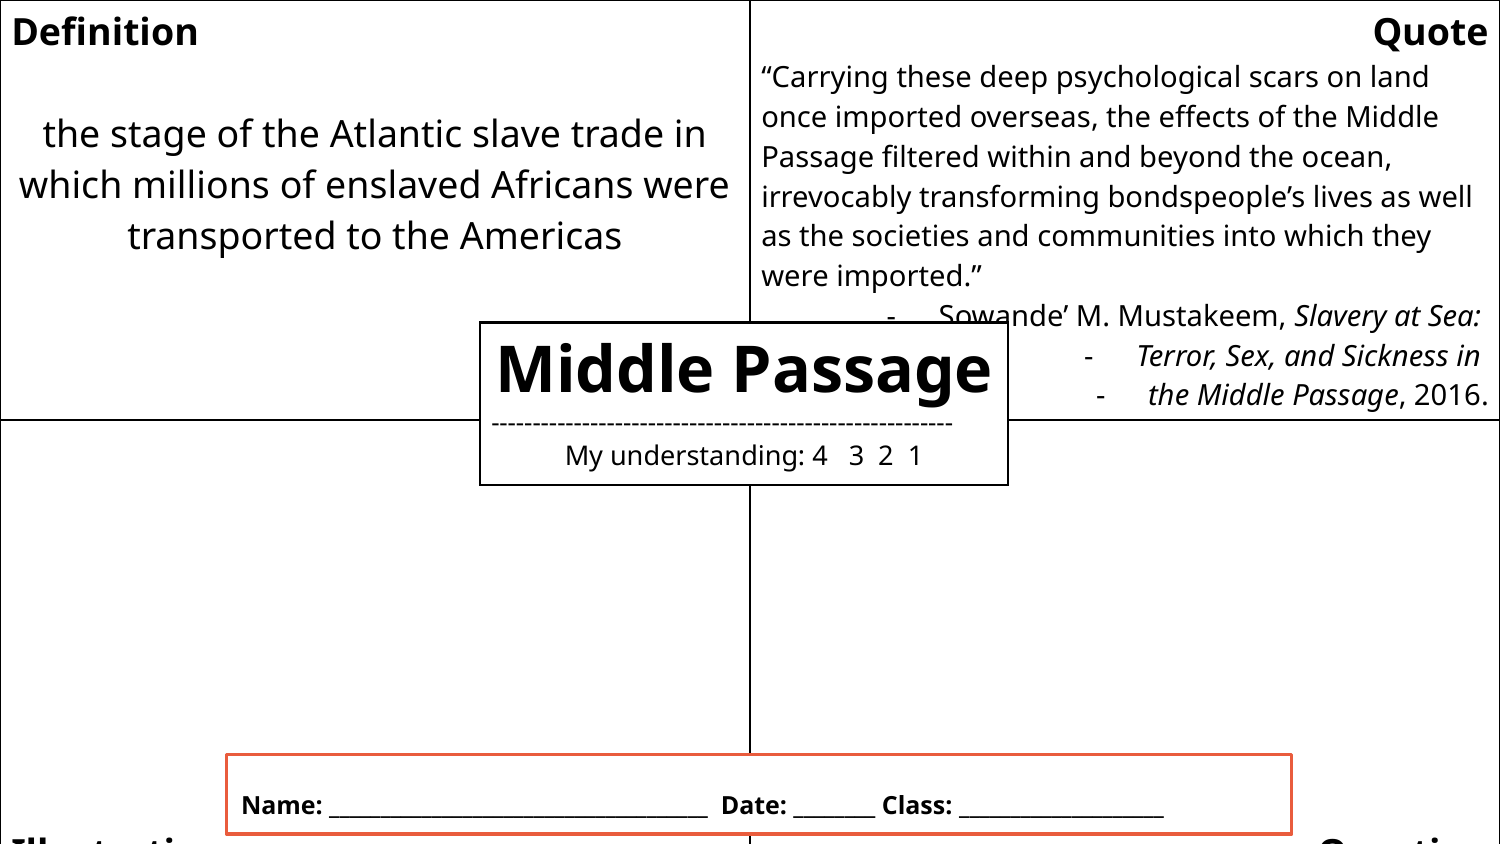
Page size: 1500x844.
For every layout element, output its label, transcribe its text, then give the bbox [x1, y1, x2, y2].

text_box Middle Passage -------------------------------------------------------- My understanding: 4 3 2 1 [480, 322, 1008, 486]
text_box Name: _____________________________________ Date: ________ Class: ____________________ [226, 754, 1292, 834]
table_header Quote “Carrying these deep psychological scars on land once imported overseas, the effects of the Middle Passage filtered within and beyond the ocean, irrevocably transforming bondspeople’s lives as well as the societies and communities into which they were imported.” Sowande’ M. Mustakeem, Slavery at Sea: Terror, Sex, and Sickness in the Middle Passage, 2016. [751, 1, 1499, 419]
table_cell Question [751, 421, 1499, 844]
table_cell Illustration [1, 421, 749, 844]
table_header Definition the stage of the Atlantic slave trade in which millions of enslaved Africans were transported to the Americas [1, 1, 749, 419]
